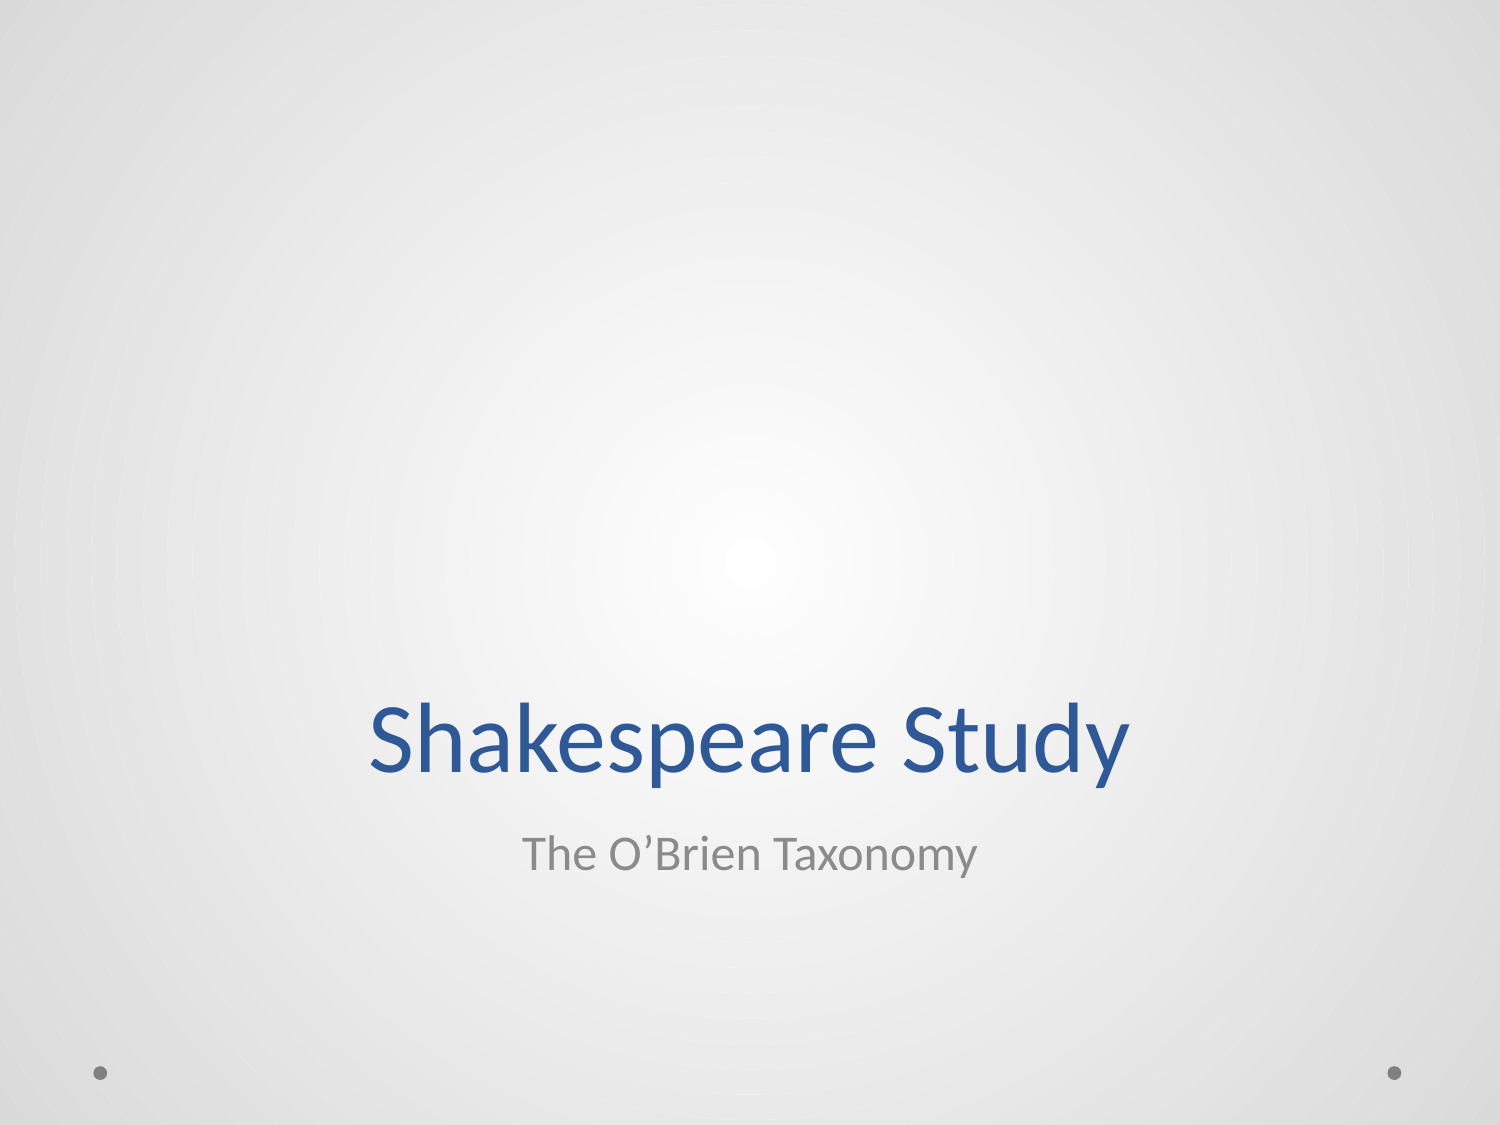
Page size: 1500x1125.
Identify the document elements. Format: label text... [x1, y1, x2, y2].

title Shakespeare Study [112, 99, 1388, 800]
subtitle The O’Brien Taxonomy [225, 812, 1275, 1013]
